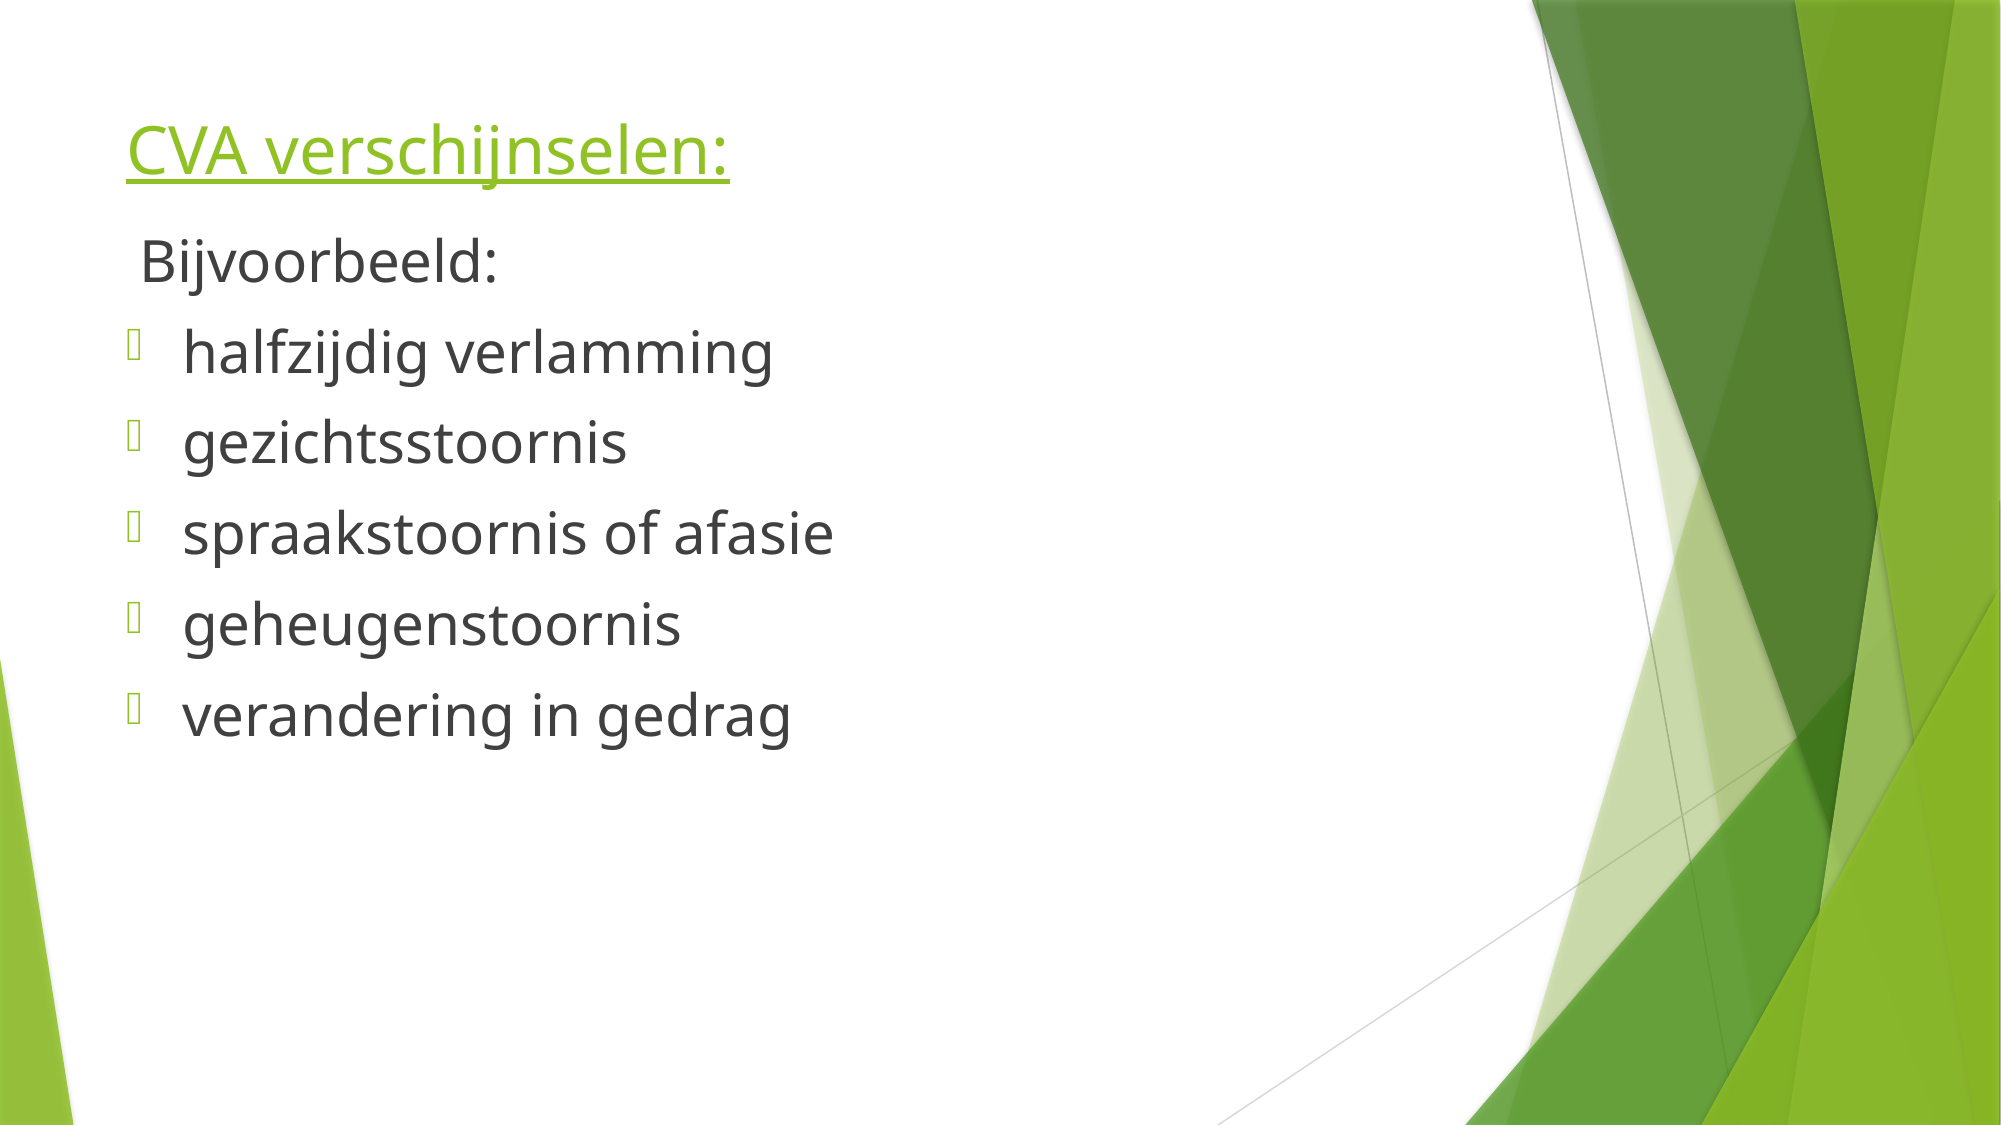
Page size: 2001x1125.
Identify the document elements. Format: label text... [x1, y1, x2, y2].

list Bijvoorbeeld: halfzijdig verlamming gezichtsstoornis spraakstoornis of afasie geheugenstoornis verandering in gedrag [111, 216, 1522, 992]
title CVA verschijnselen: [111, 99, 1522, 216]
